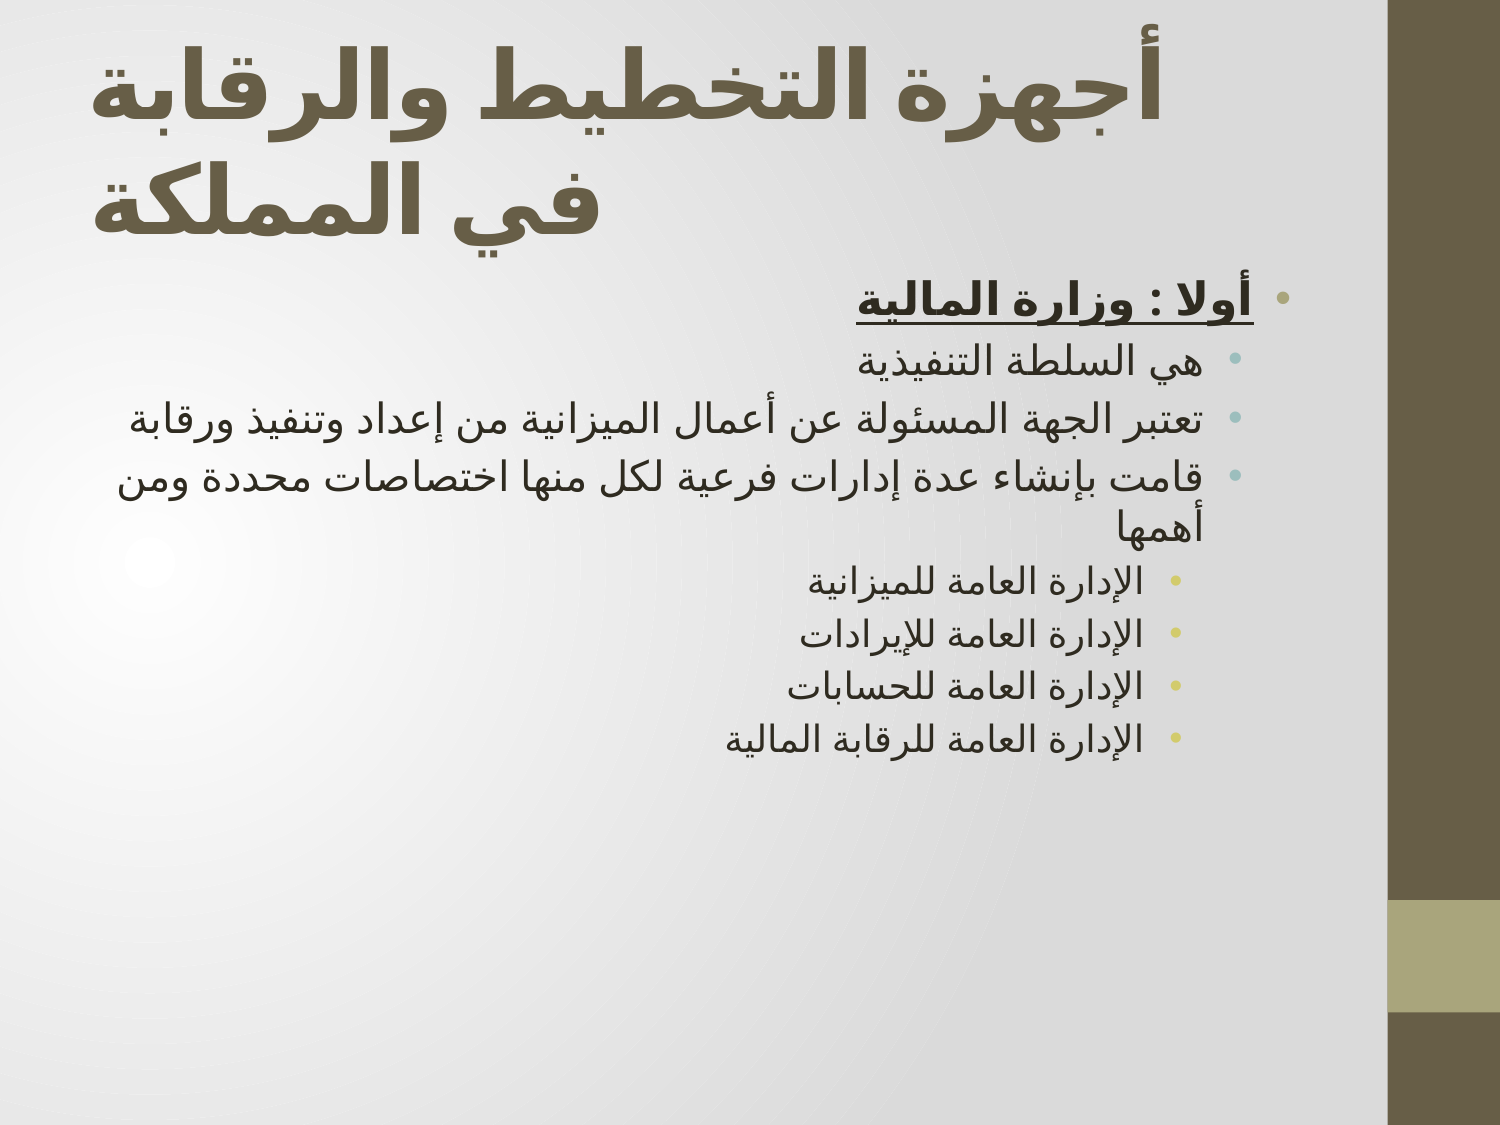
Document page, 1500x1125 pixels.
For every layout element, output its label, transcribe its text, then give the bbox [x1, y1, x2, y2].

title أجهزة التخطيط والرقابة في المملكة [75, 45, 1325, 233]
list أولا : وزارة المالية هي السلطة التنفيذية تعتبر الجهة المسئولة عن أعمال الميزانية من إعداد وتنفيذ ورقابة قامت بإنشاء عدة إدارات فرعية لكل منها اختصاصات محددة ومن أهمها الإدارة العامة للميزانية الإدارة العامة للإيرادات الإدارة العامة للحسابات الإدارة العامة للرقابة المالية [75, 262, 1325, 1050]
